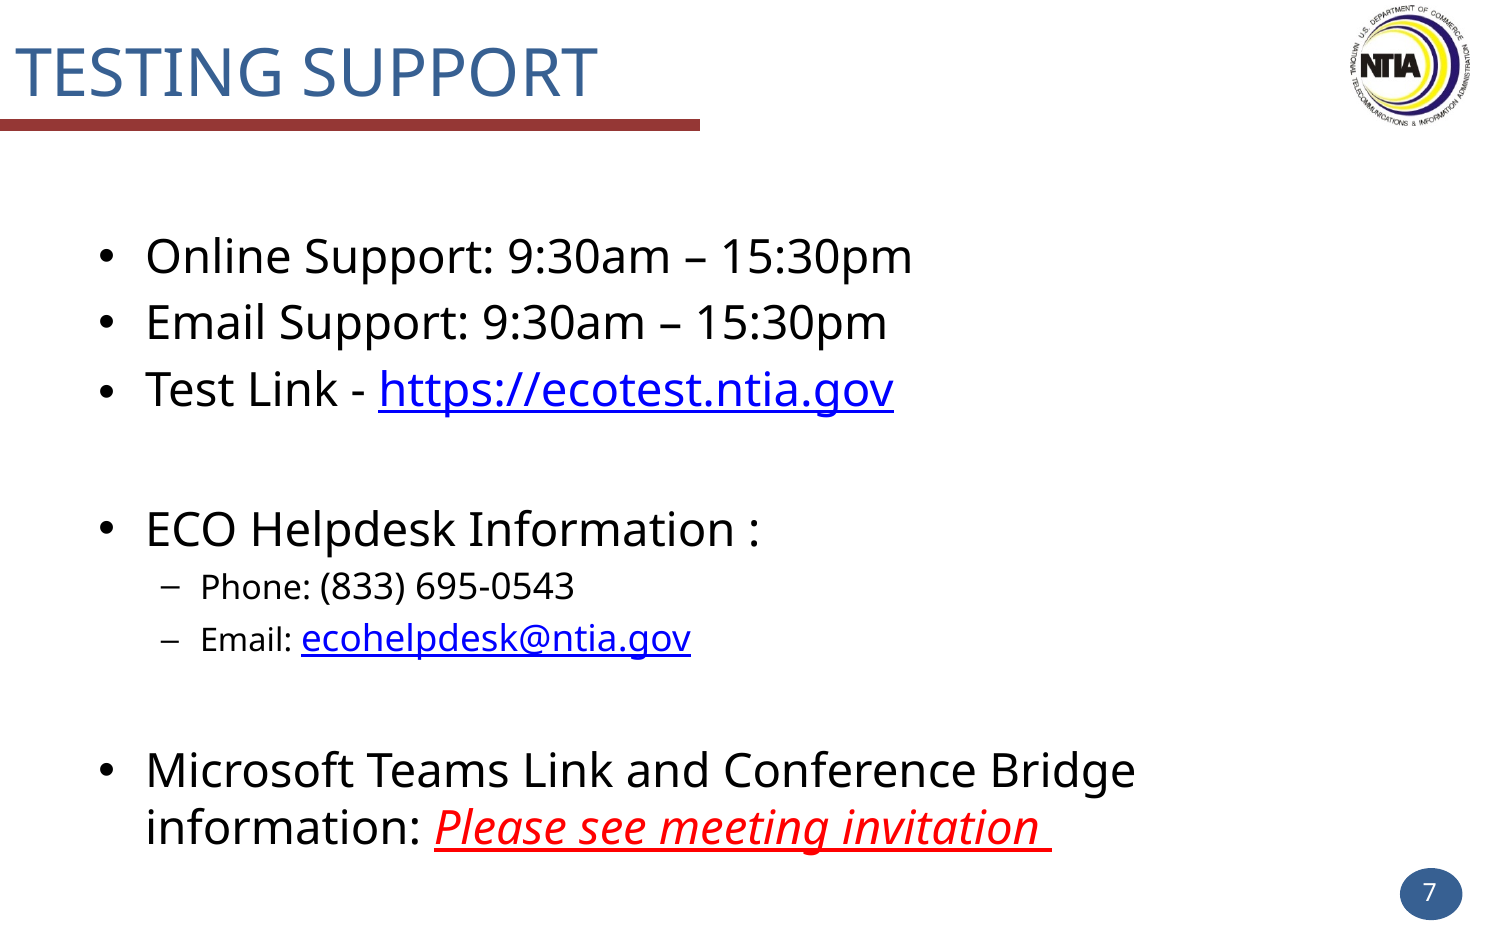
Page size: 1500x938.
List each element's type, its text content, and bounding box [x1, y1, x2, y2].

list Online Support: 9:30am – 15:30pm Email Support: 9:30am – 15:30pm Test Link - https://ecotest.ntia.gov ECO Helpdesk Information : Phone: (833) 695-0543 Email: ecohelpdesk@ntia.gov Microsoft Teams Link and Conference Bridge information: Please see meeting invitation [83, 218, 1325, 869]
title Testing Support [0, 20, 1275, 119]
slide_number 7 [1398, 868, 1462, 919]
picture [1350, 5, 1470, 126]
